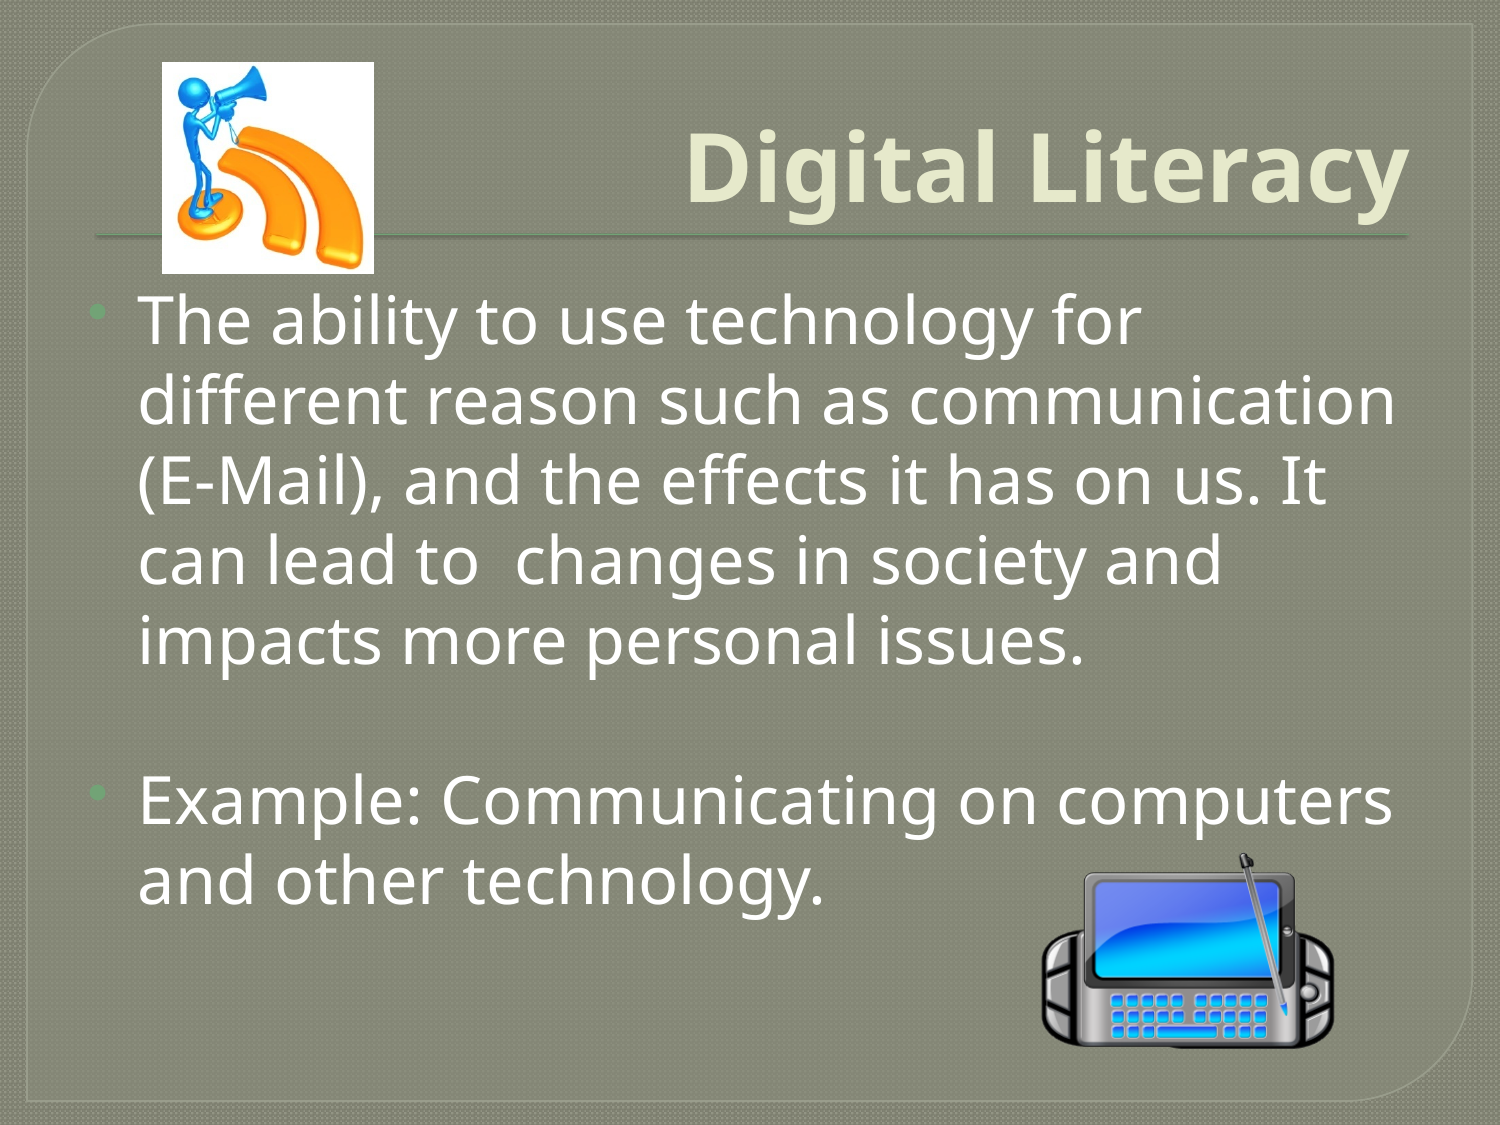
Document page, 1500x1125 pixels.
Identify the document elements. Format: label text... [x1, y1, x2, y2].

list The ability to use technology for different reason such as communication (E-Mail), and the effects it has on us. It can lead to changes in society and impacts more personal issues. Example: Communicating on computers and other technology. [75, 270, 1425, 1013]
picture [1037, 799, 1338, 1088]
title Digital Literacy [75, 41, 1425, 230]
picture [162, 62, 374, 274]
